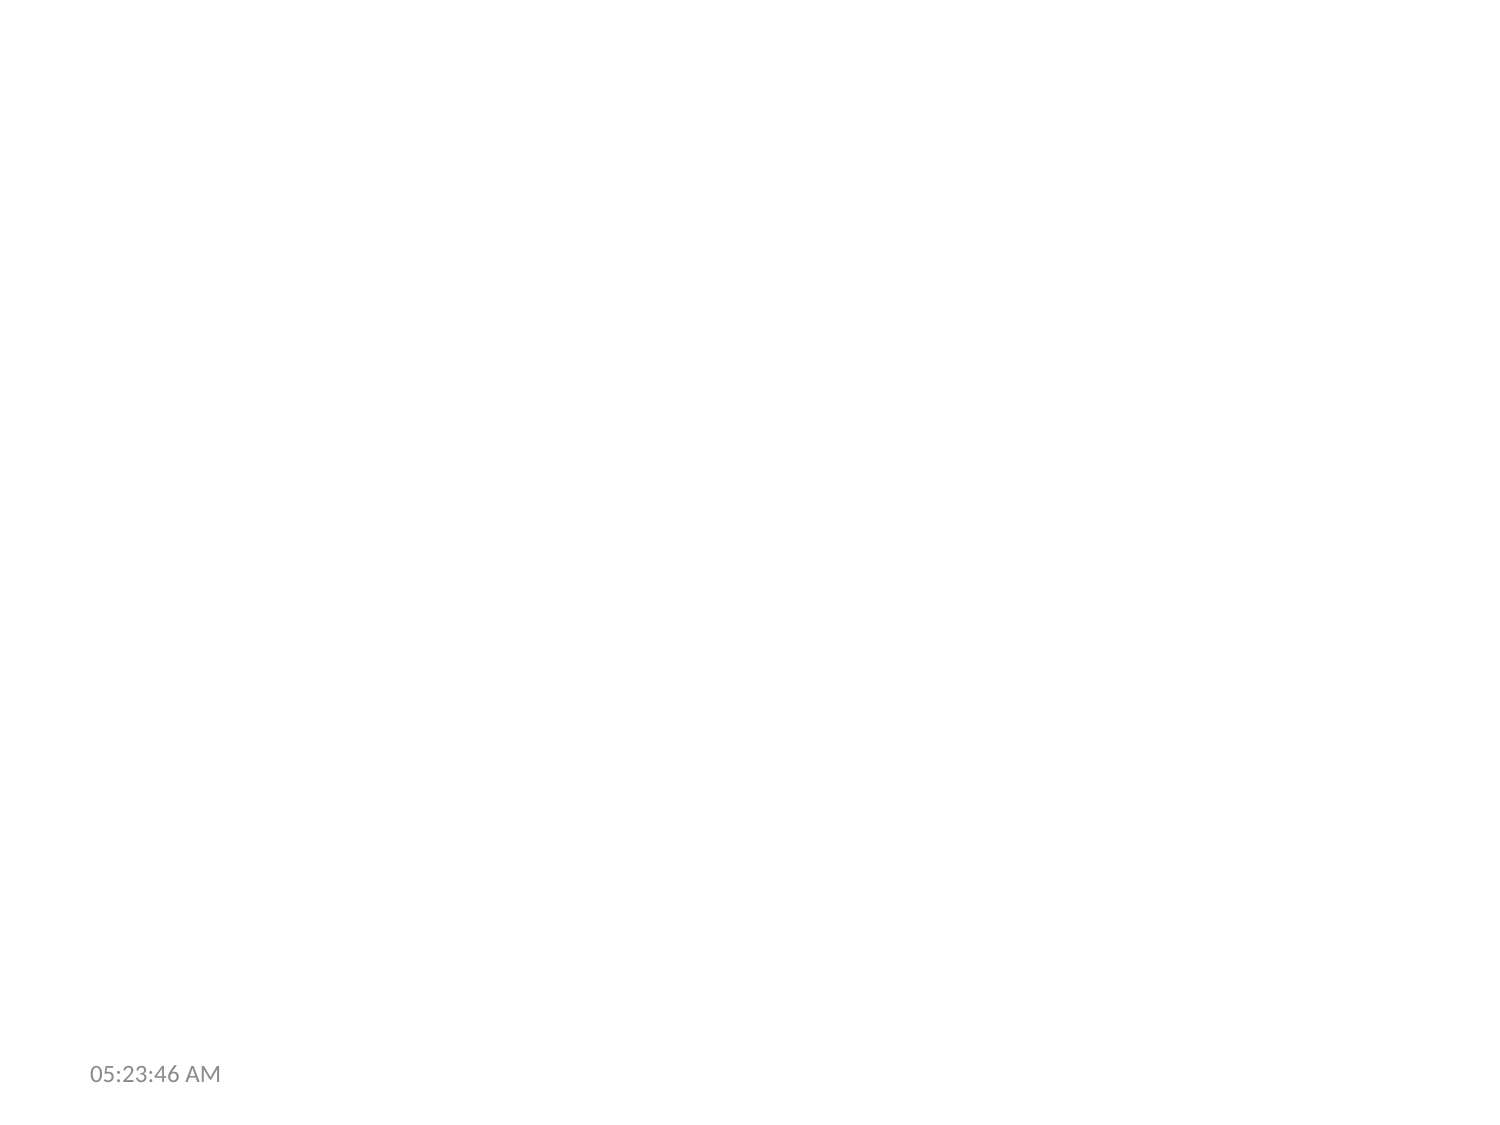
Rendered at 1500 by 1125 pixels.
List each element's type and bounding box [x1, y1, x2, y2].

slide_number [75, 1042, 425, 1103]
